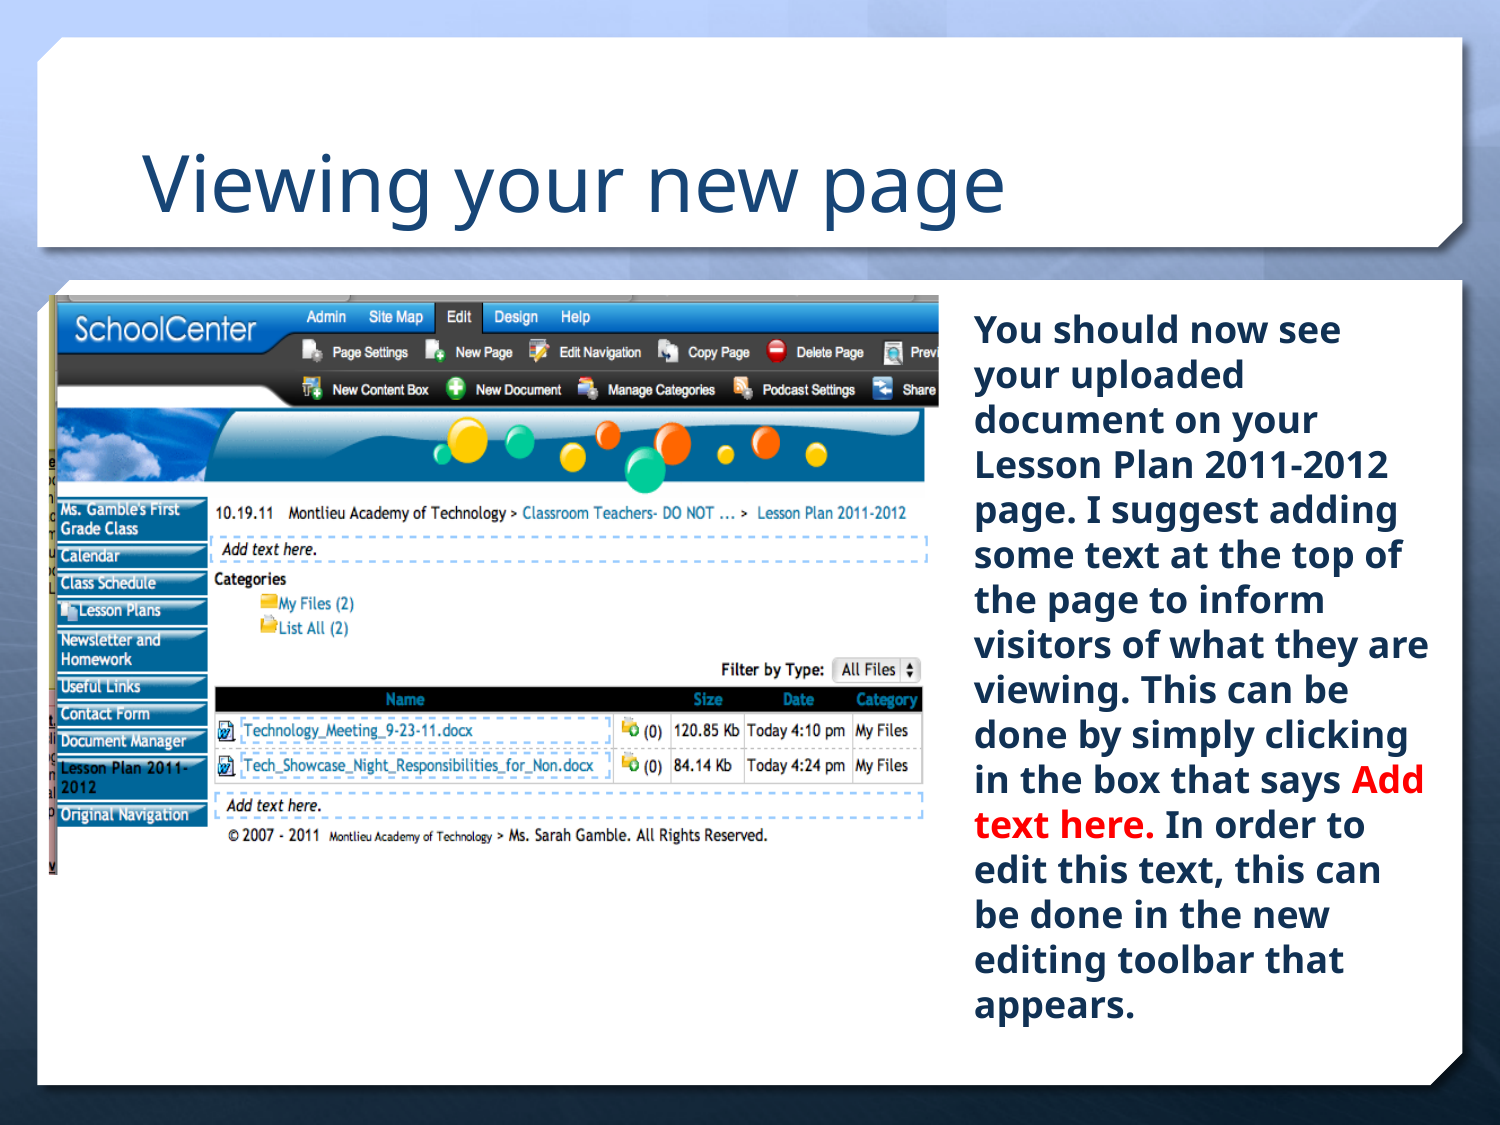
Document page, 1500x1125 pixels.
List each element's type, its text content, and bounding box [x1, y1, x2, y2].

text_box You should now see your uploaded document on your Lesson Plan 2011-2012 page. I suggest adding some text at the top of the page to inform visitors of what they are viewing. This can be done by simply clicking in the box that says Add text here. In order to edit this text, this can be done in the new editing toolbar that appears. [959, 298, 1451, 1033]
title Viewing your new page [127, 48, 1372, 236]
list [48, 295, 940, 875]
